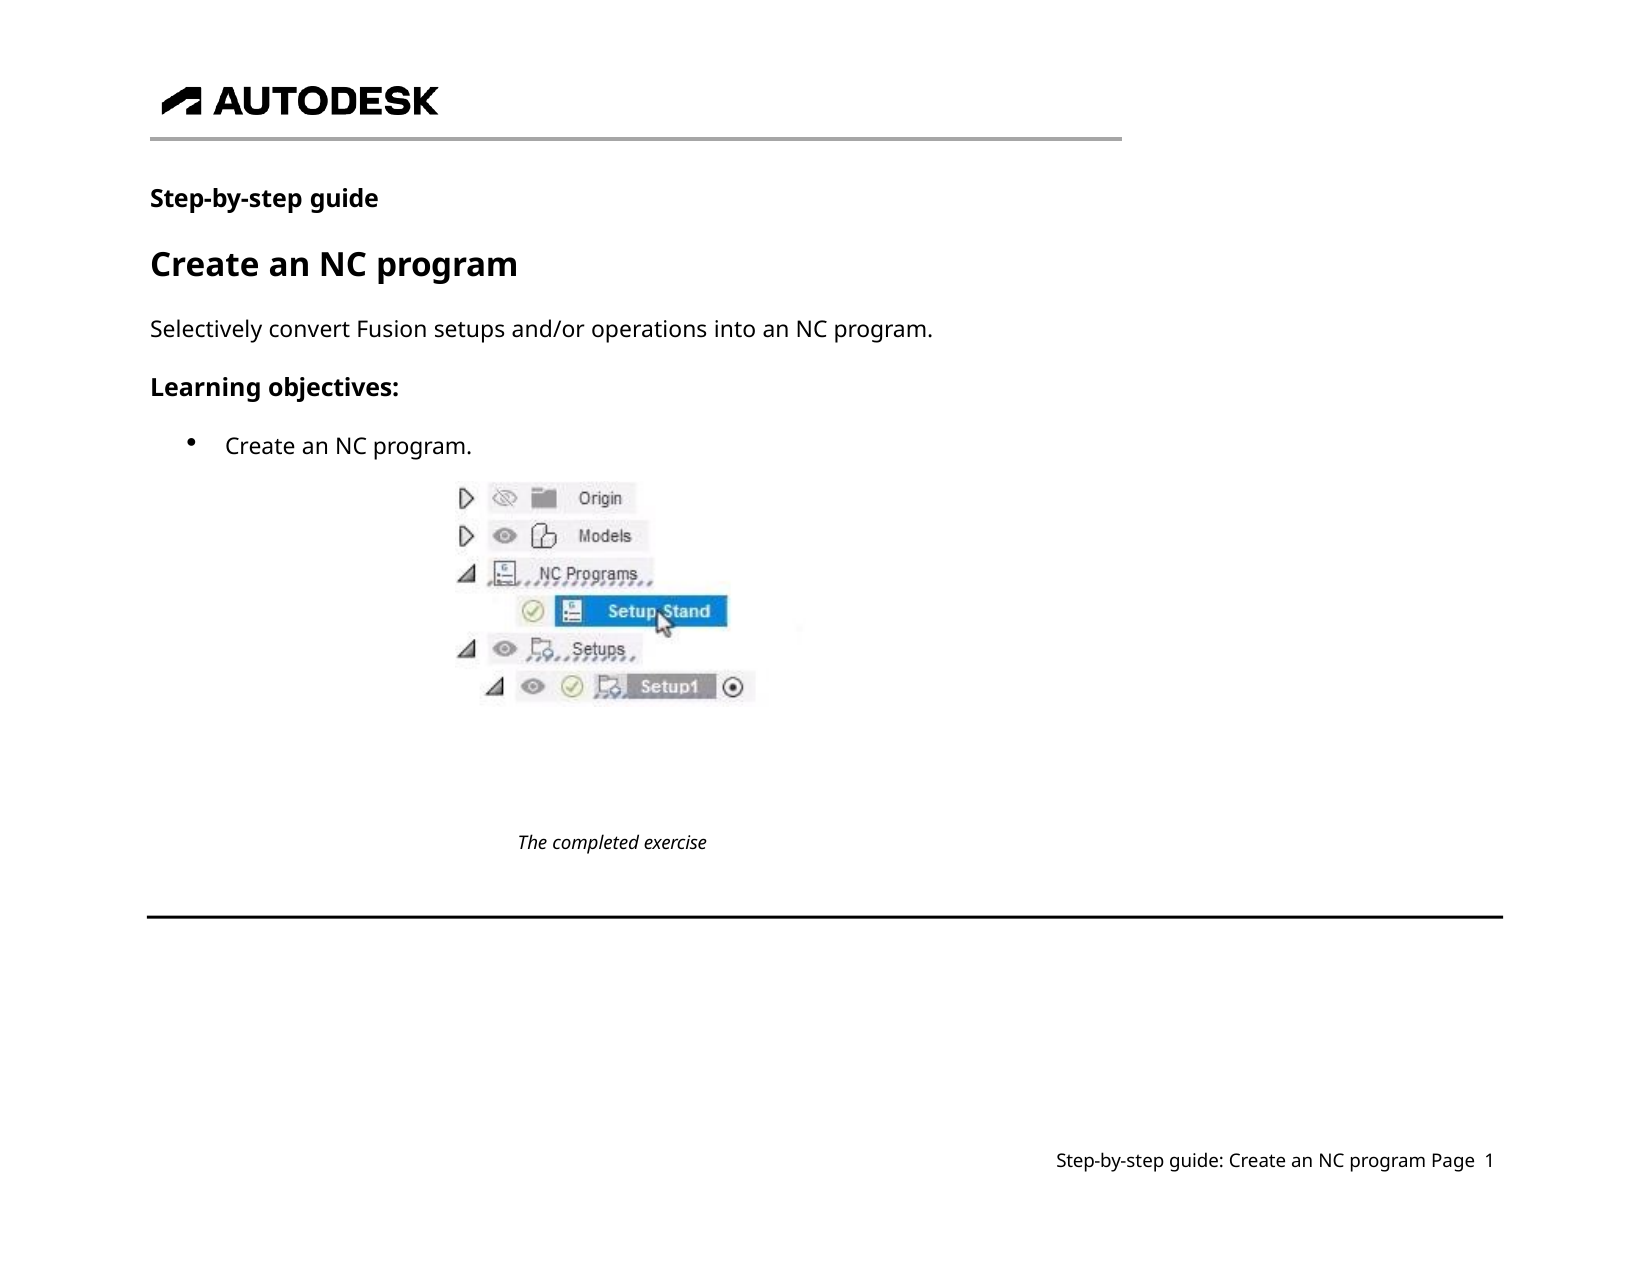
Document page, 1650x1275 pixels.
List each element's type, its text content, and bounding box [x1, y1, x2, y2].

text_box [146, 915, 1504, 919]
text_box Step-by-step guide Create an NC program Selectively convert Fusion setups and/or operations into an NC program. Learning objectives: Create an NC program. [147, 180, 938, 459]
picture [455, 481, 806, 707]
picture [161, 86, 439, 115]
slide_number Step-by-step guide: Create an NC program Page 3 [1054, 1145, 1509, 1275]
text_box The completed exercise [515, 829, 728, 854]
